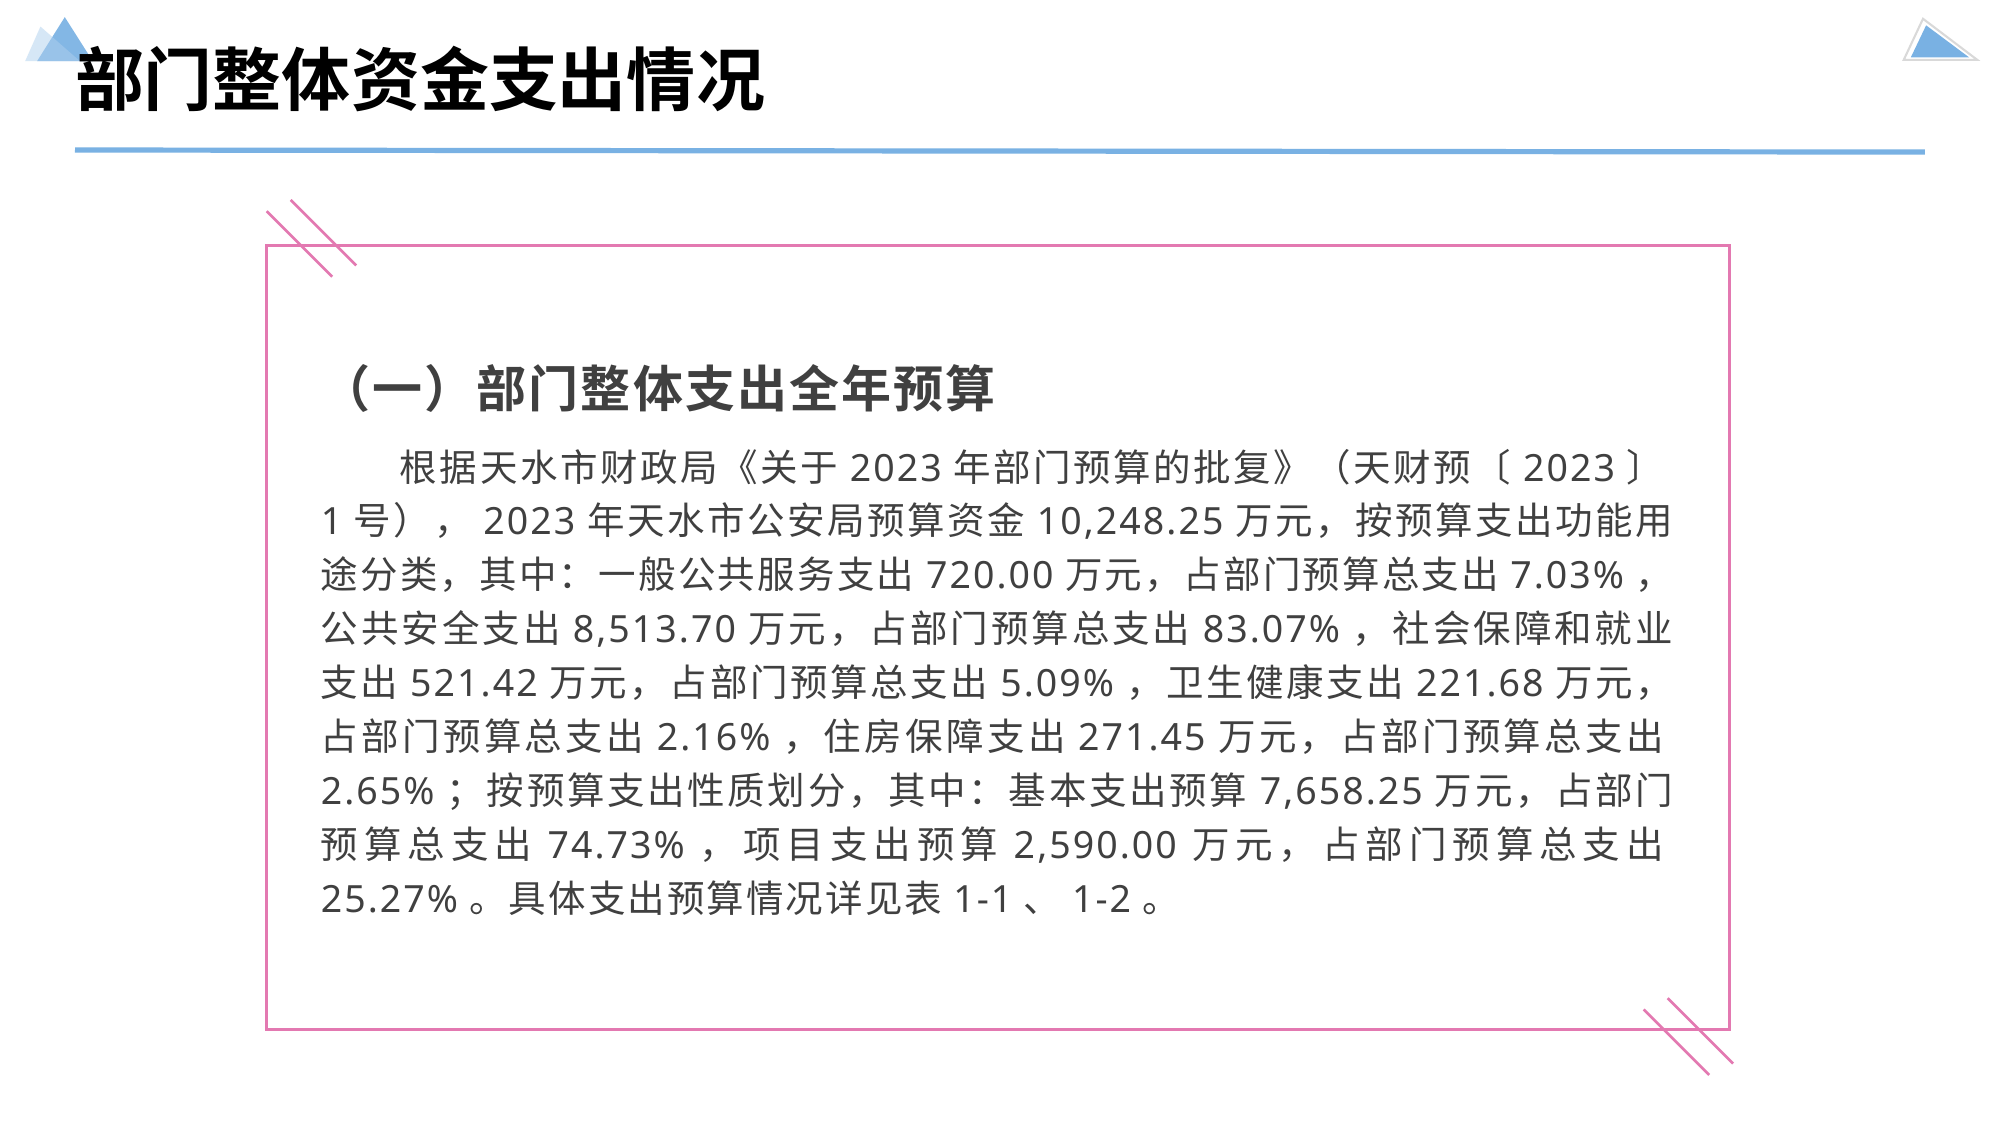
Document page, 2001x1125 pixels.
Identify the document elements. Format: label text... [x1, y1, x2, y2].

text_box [74, 149, 1925, 153]
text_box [25, 17, 1978, 62]
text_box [266, 211, 333, 277]
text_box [1643, 1009, 1710, 1075]
text_box [266, 244, 1730, 1030]
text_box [1667, 998, 1734, 1064]
text_box 部门整体资金支出情况 [75, 62, 1925, 125]
text_box （一）部门整体支出全年预算 根据天水市财政局《关于2023年部门预算的批复》（天财预〔2023〕1号），2023年天水市公安局预算资金10,248.25万元，按预算支出功能用途分类，其中：一般公共服务支出720.00万元，占部门预算总支出7.03%，公共安全支出8,513.70万元，占部门预算总支出83.07%，社会保障和就业支出521.42万元，占部门预算总支出5.09%，卫生健康支出221.68万元，占部门预算总支出2.16%，住房保障支出271.45万元，占部门预算总支出2.65%；按预算支出性质划分，其中：基本支出预算7,658.25万元，占部门预算总支出74.73%，项目支出预算2,590.00万元，占部门预算总支出25.27%。具体支出预算情况详见表1-1、1-2。 [310, 320, 1686, 947]
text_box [290, 199, 357, 266]
